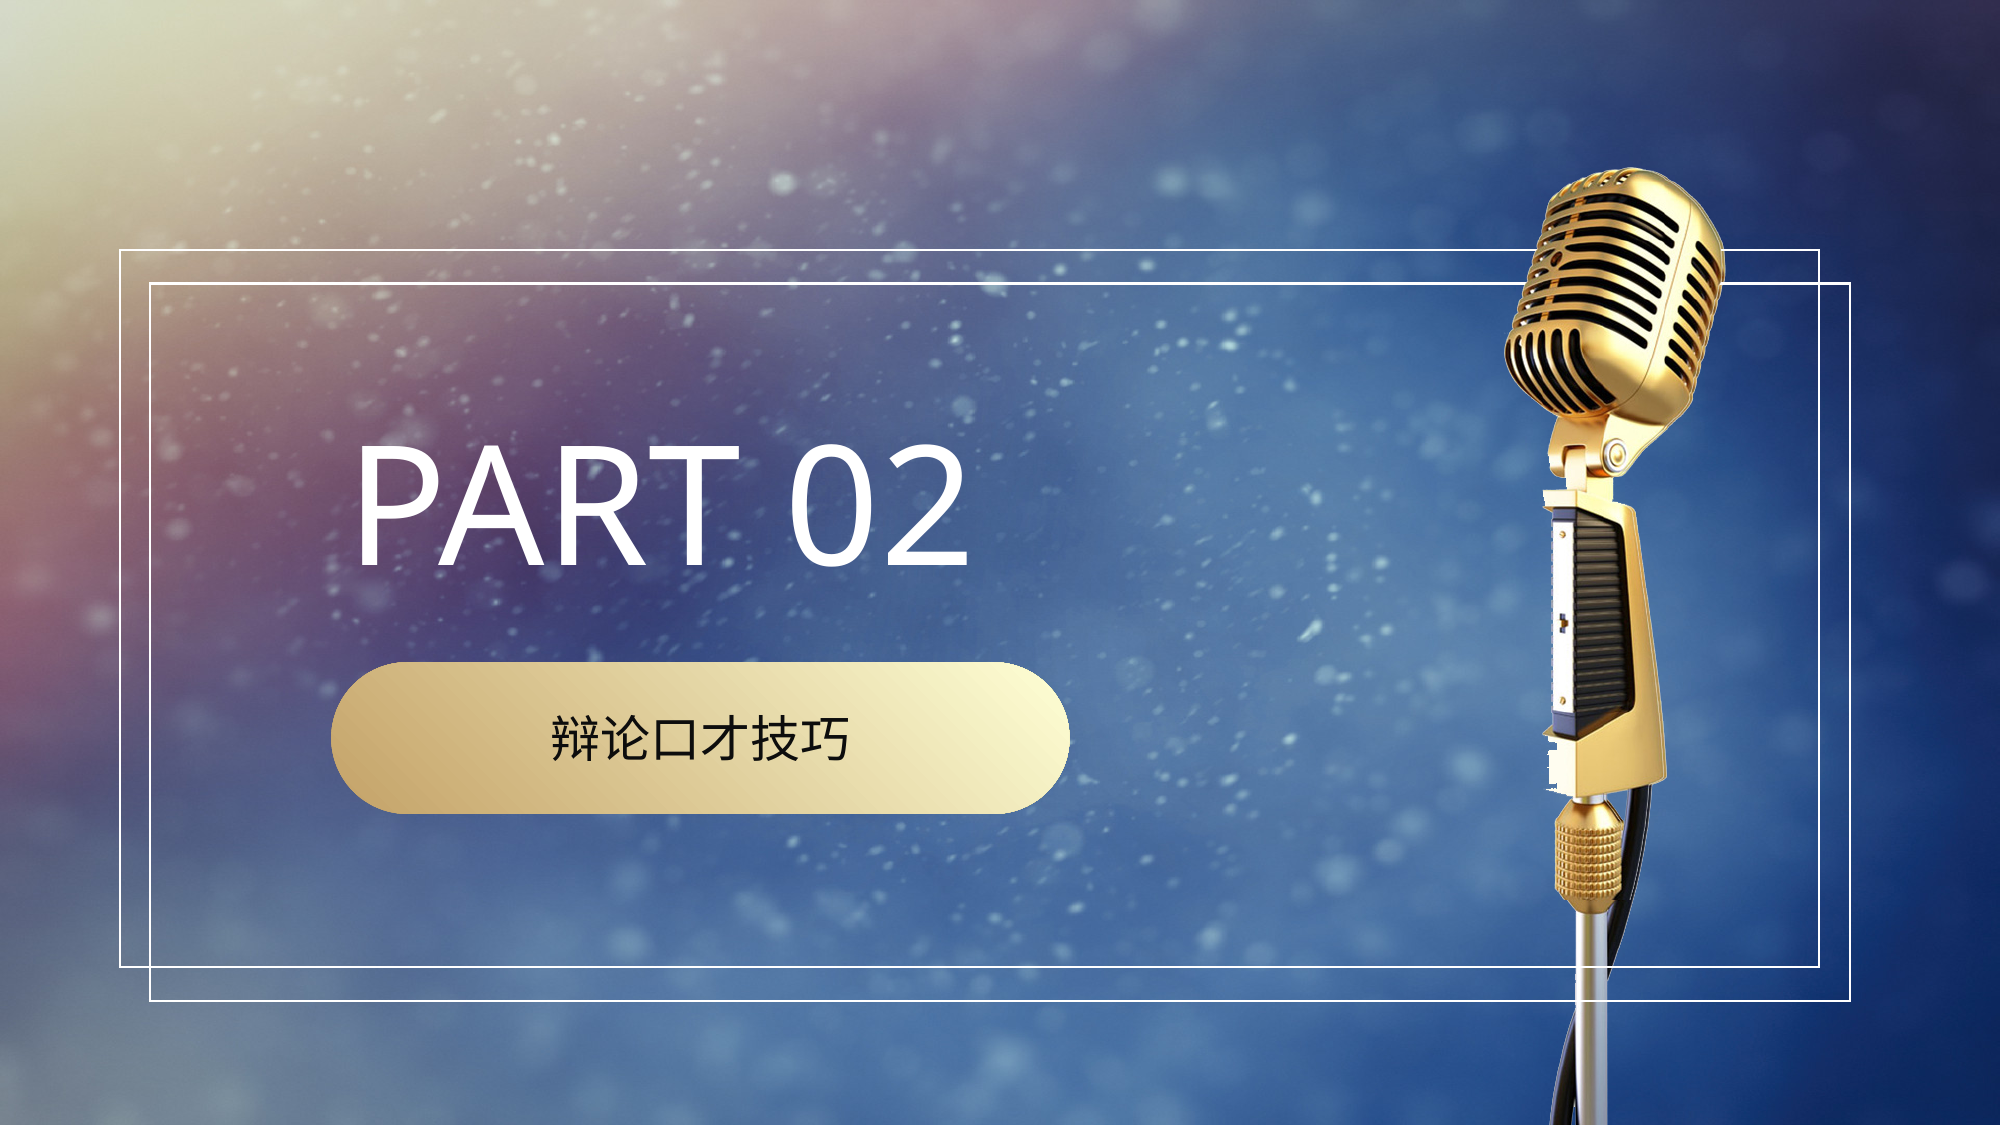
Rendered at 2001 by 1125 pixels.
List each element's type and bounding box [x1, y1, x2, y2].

text_box [149, 968, 1181, 1002]
picture [0, 0, 2000, 1125]
text_box [119, 249, 1181, 968]
